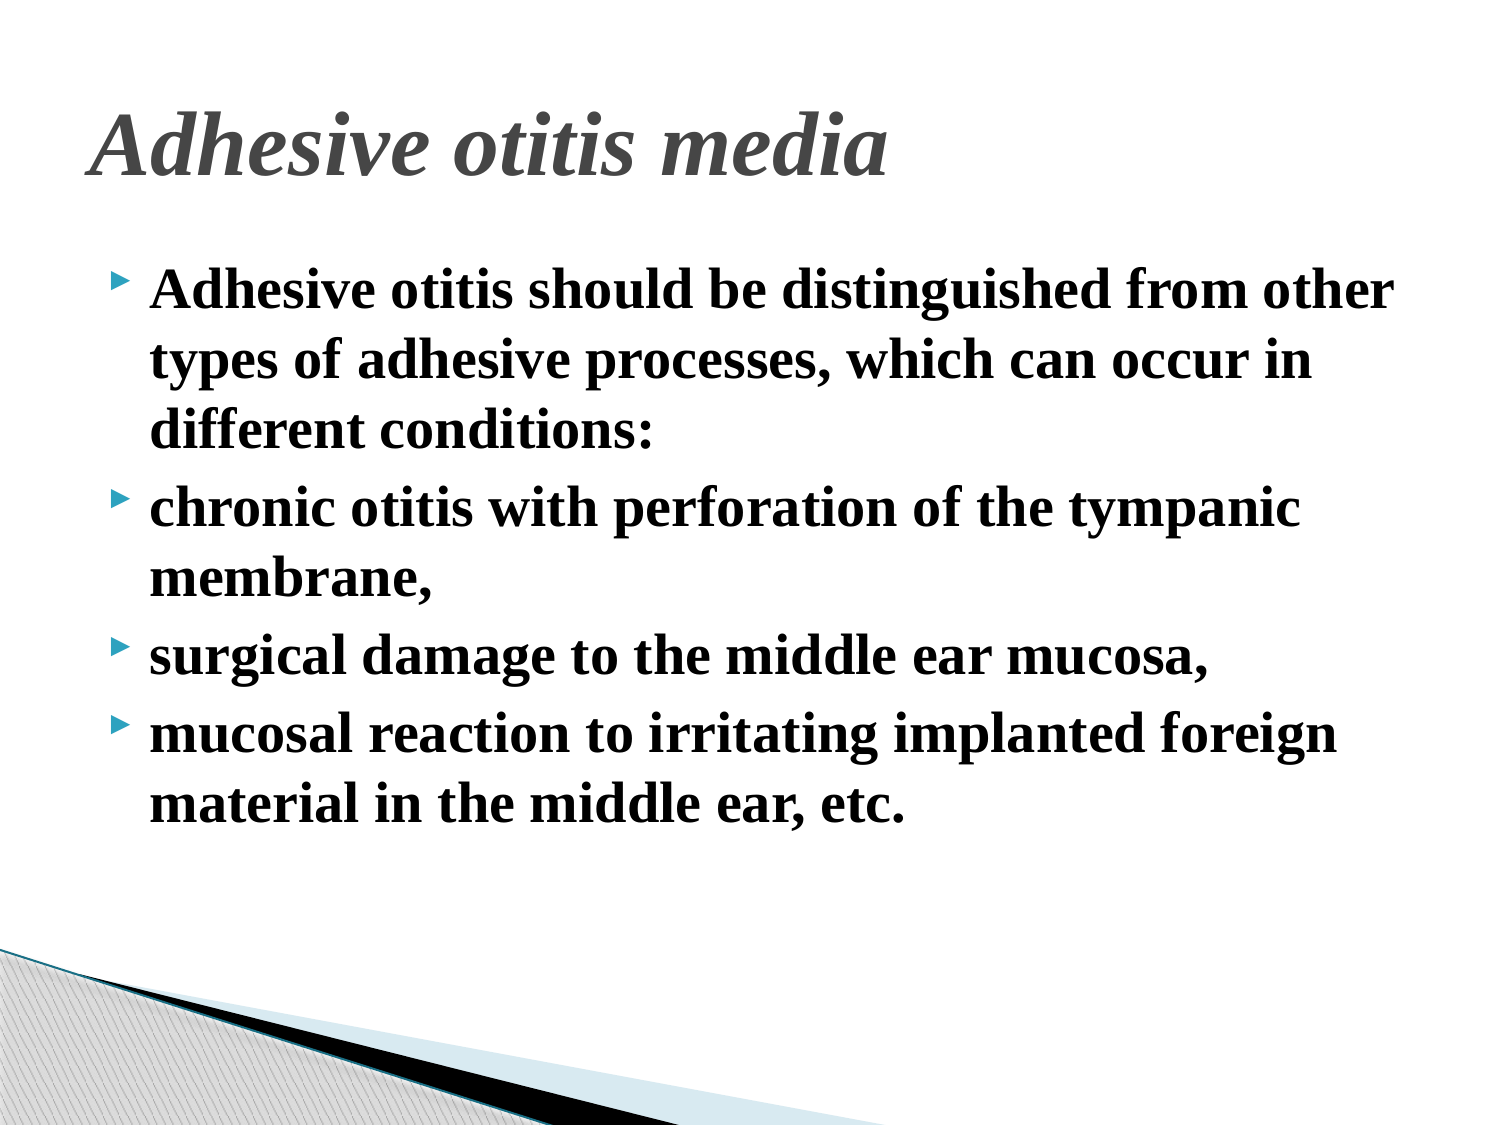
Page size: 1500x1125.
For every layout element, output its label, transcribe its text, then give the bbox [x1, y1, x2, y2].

list Adhesive otitis should be distinguished from other types of adhesive processes, which can occur in different conditions: chronic otitis with perforation of the tympanic membrane, surgical damage to the middle ear mucosa, mucosal reaction to irritating implanted foreign material in the middle ear, etc. [75, 243, 1425, 986]
title Adhesive otitis media [75, 45, 1425, 233]
